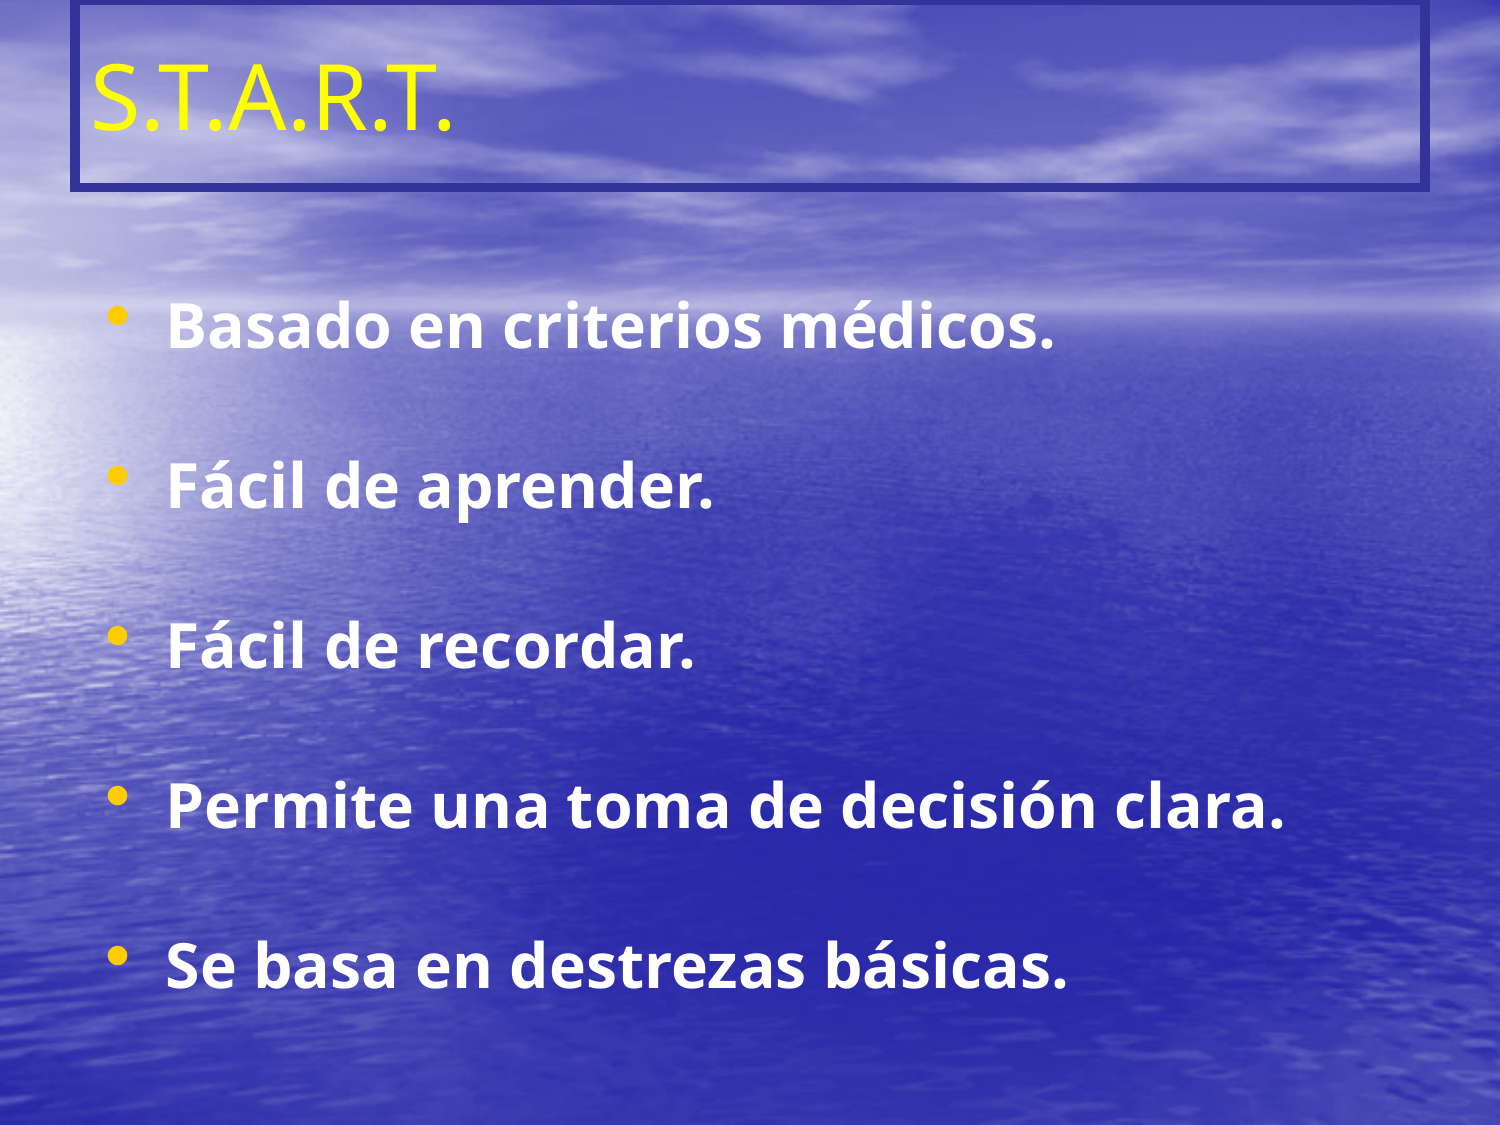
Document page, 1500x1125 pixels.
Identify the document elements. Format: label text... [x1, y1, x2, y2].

title S.T.A.R.T. [74, 0, 1426, 188]
list Basado en criterios médicos. Fácil de aprender. Fácil de recordar. Permite una toma de decisión clara. Se basa en destrezas básicas. [90, 287, 1388, 1053]
